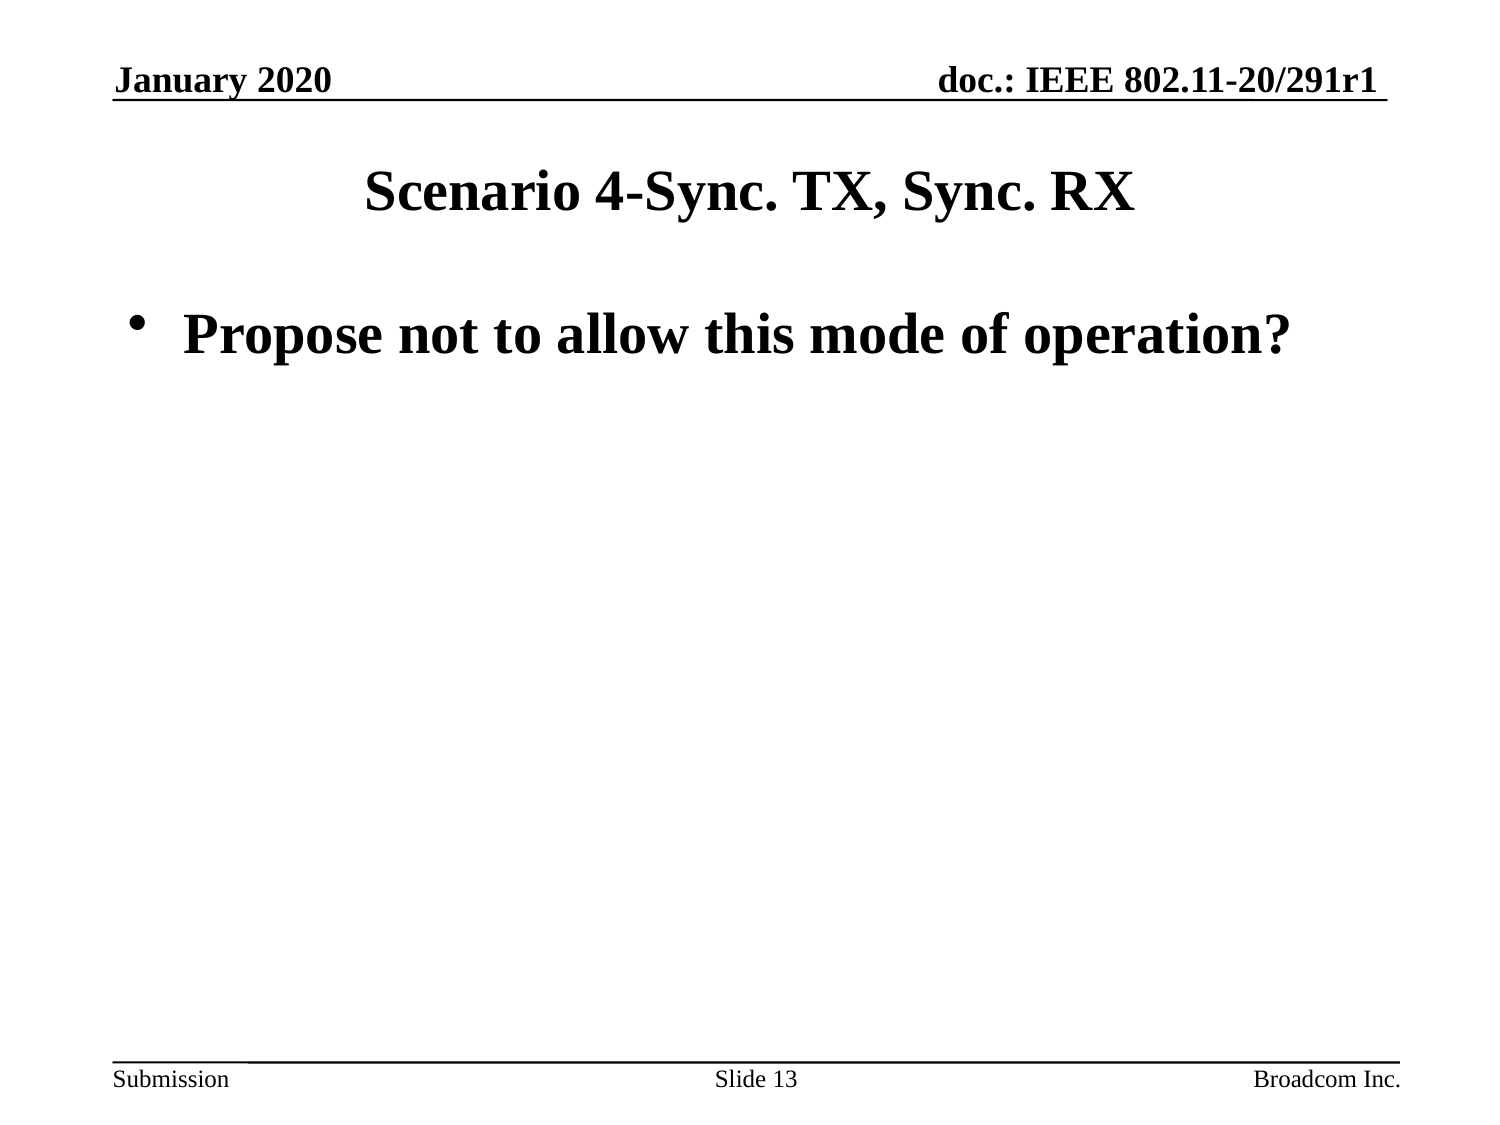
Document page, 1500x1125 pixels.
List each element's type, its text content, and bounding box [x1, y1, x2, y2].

slide_number Slide 13 [712, 1061, 800, 1093]
title Scenario 4-Sync. TX, Sync. RX [112, 99, 1388, 275]
list Propose not to allow this mode of operation? [112, 287, 1388, 1088]
footer Broadcom Inc. [1250, 1061, 1402, 1093]
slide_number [114, 54, 335, 101]
